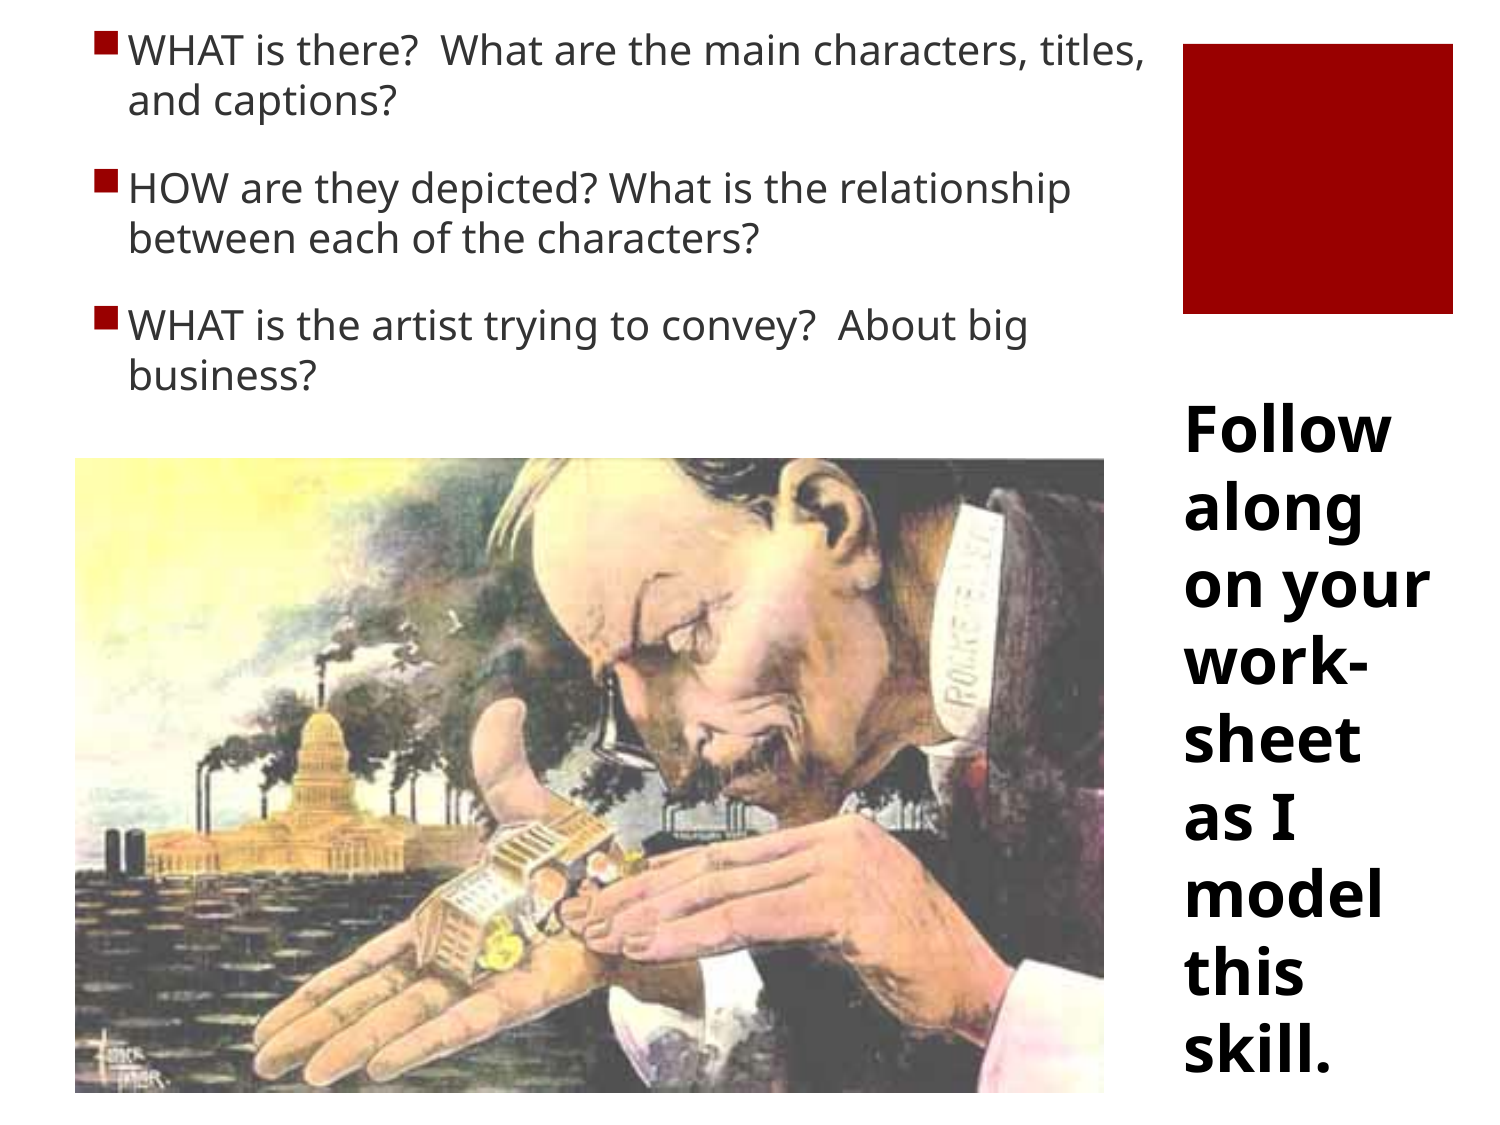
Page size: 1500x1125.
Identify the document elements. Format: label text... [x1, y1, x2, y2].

title Follow along on your work-sheet as I model this skill. [1168, 905, 1447, 1093]
picture [74, 458, 1105, 1094]
list WHAT is there? What are the main characters, titles, and captions? HOW are they depicted? What is the relationship between each of the characters? WHAT is the artist trying to convey? About big business? [75, 16, 1169, 659]
